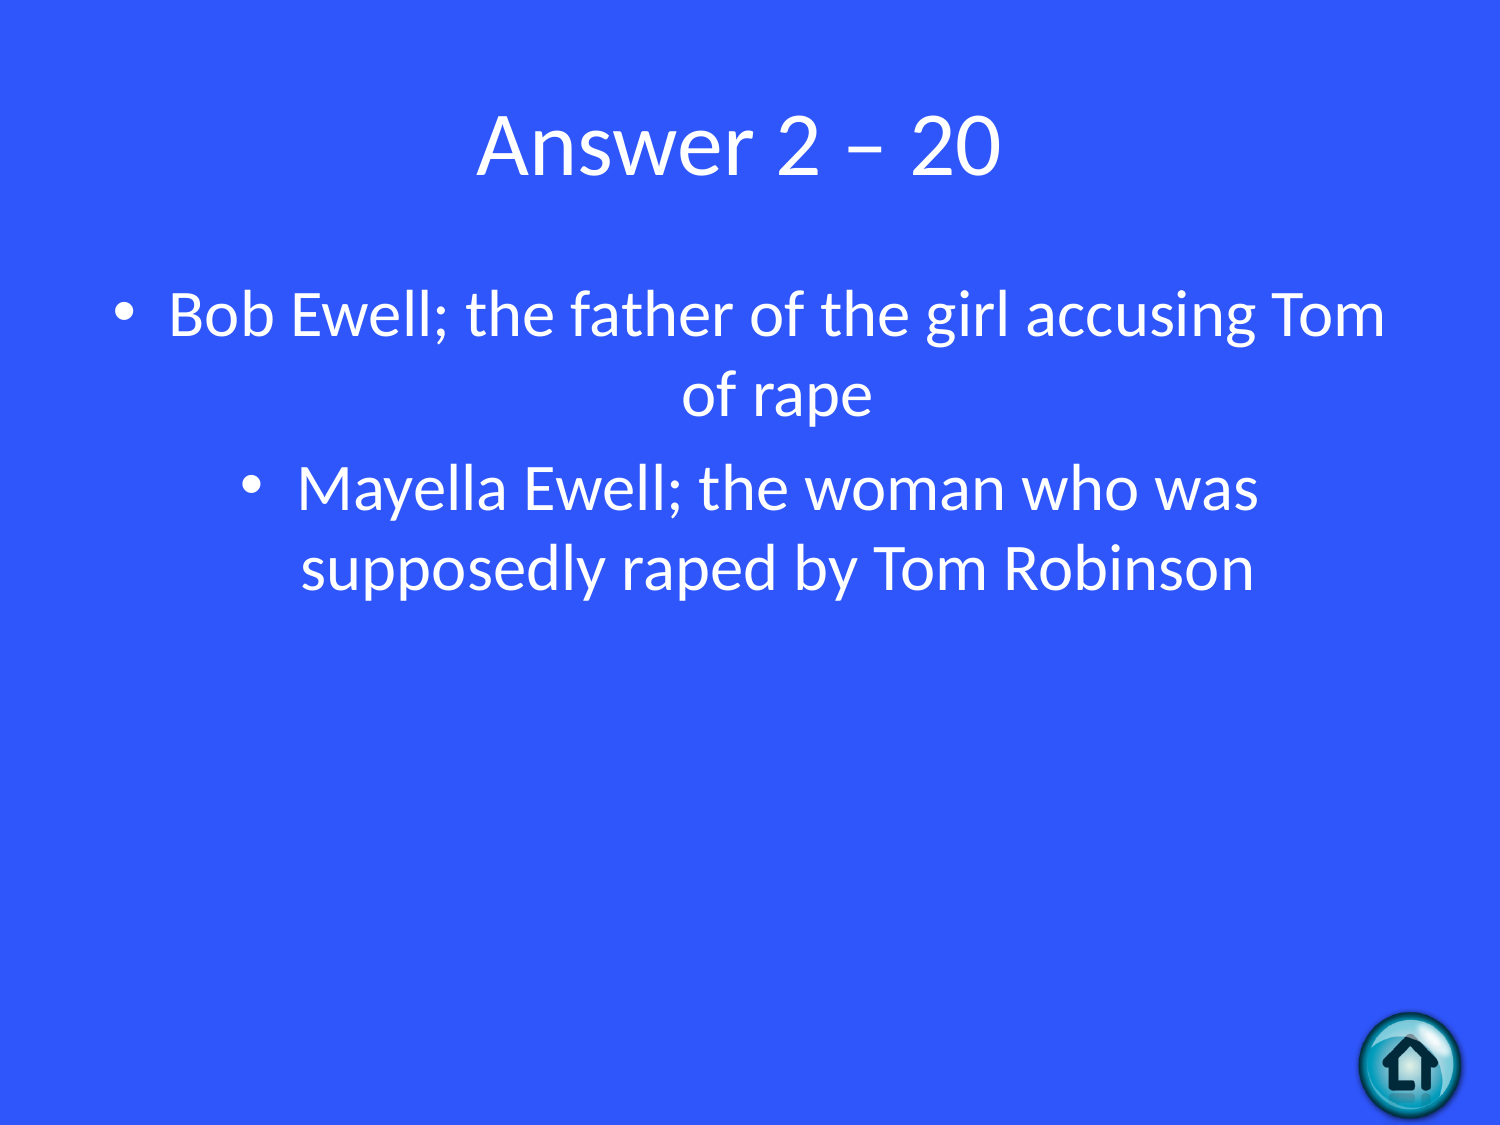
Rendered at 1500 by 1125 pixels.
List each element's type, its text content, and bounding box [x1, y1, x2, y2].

list Bob Ewell; the father of the girl accusing Tom of rape Mayella Ewell; the woman who was supposedly raped by Tom Robinson [74, 262, 1426, 1006]
title Answer 2 – 20 [74, 44, 1426, 233]
picture [1349, 1006, 1469, 1125]
